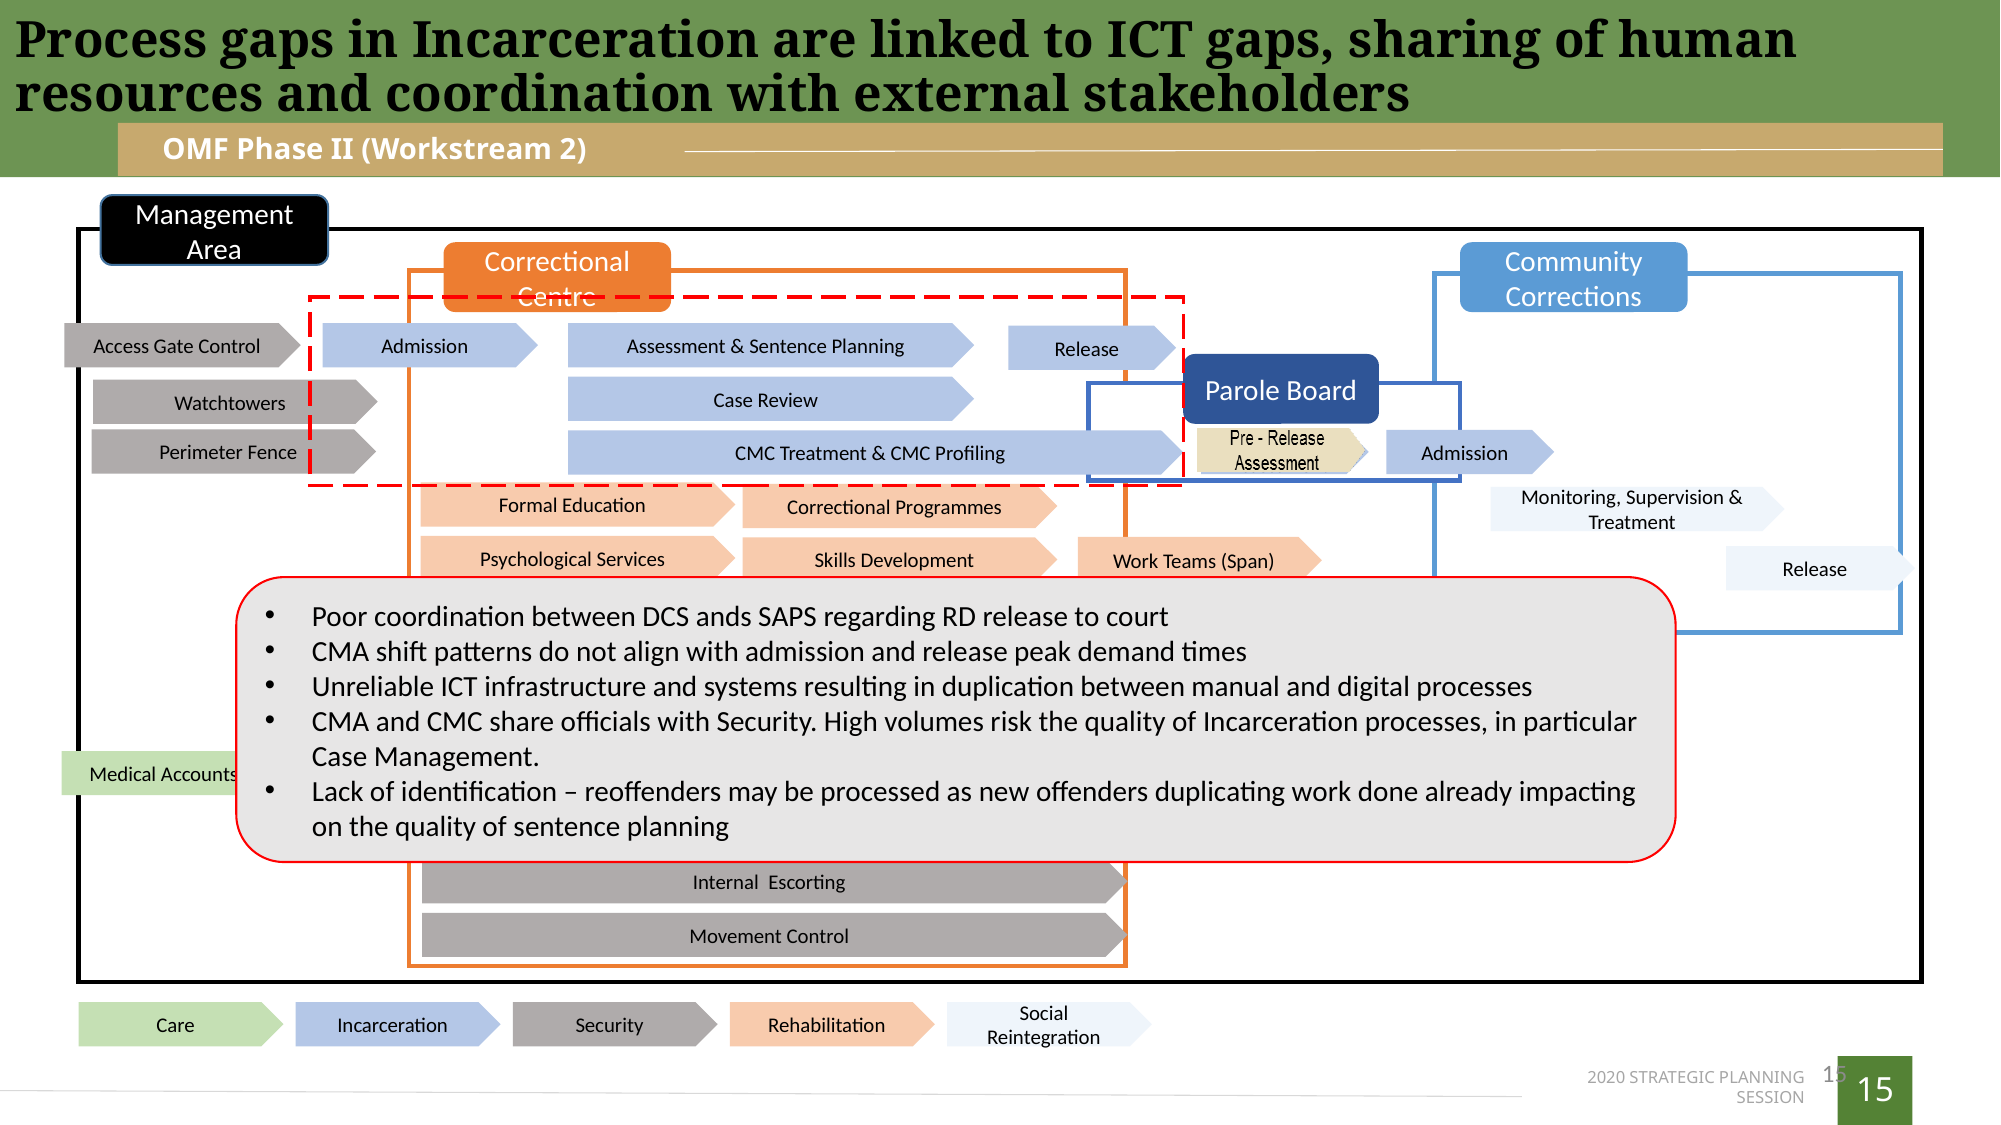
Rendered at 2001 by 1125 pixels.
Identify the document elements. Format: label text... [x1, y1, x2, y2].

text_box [61, 195, 1922, 982]
text_box OMF Phase II (Workstream 2) [162, 130, 685, 166]
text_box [78, 1002, 1152, 1047]
title Process gaps in Incarceration are linked to ICT gaps, sharing of human resources and coordination with external stakeholders [0, 7, 2000, 174]
picture [1196, 417, 1365, 488]
slide_number 15 [1412, 1042, 1863, 1103]
